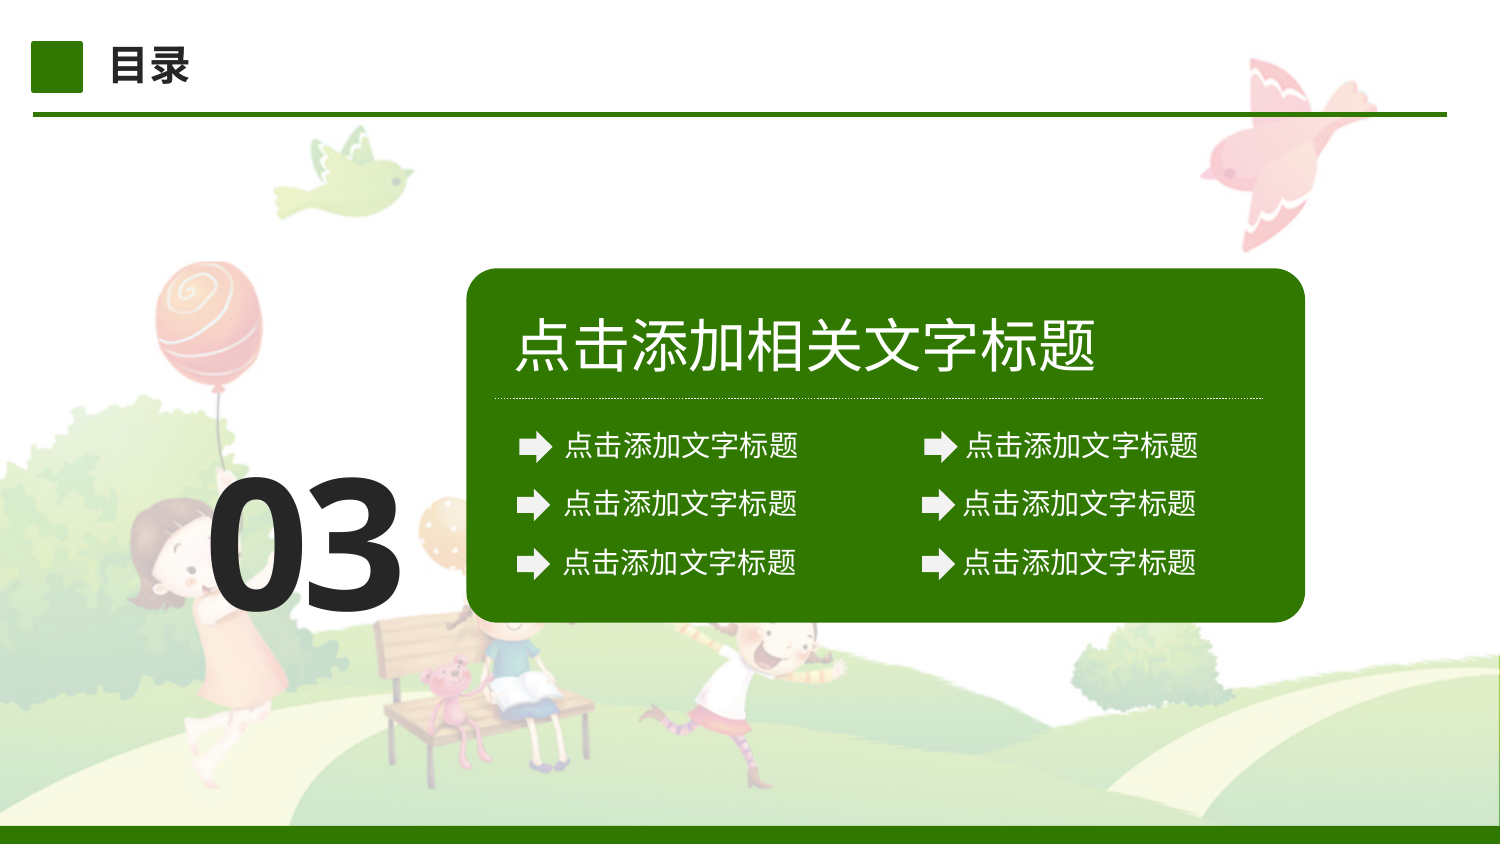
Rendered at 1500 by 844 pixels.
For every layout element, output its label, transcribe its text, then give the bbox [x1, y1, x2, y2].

text_box [922, 428, 950, 465]
picture [0, 0, 1500, 824]
text_box 03 [189, 420, 423, 655]
text_box 点击添加相关文字标题 [499, 302, 1128, 387]
text_box [919, 545, 947, 583]
text_box 点击添加文字标题 [947, 537, 1212, 588]
text_box [517, 428, 549, 465]
text_box [514, 545, 547, 583]
text_box 点击添加文字标题 [549, 420, 814, 470]
text_box [464, 266, 1308, 625]
text_box [919, 486, 947, 523]
text_box 点击添加文字标题 [548, 478, 813, 528]
text_box 点击添加文字标题 [950, 420, 1214, 470]
text_box 点击添加文字标题 [947, 478, 1212, 528]
text_box 点击添加文字标题 [547, 537, 812, 588]
text_box [514, 486, 548, 523]
text_box [31, 41, 83, 93]
text_box 目录 [92, 31, 206, 97]
text_box [0, 824, 1500, 844]
